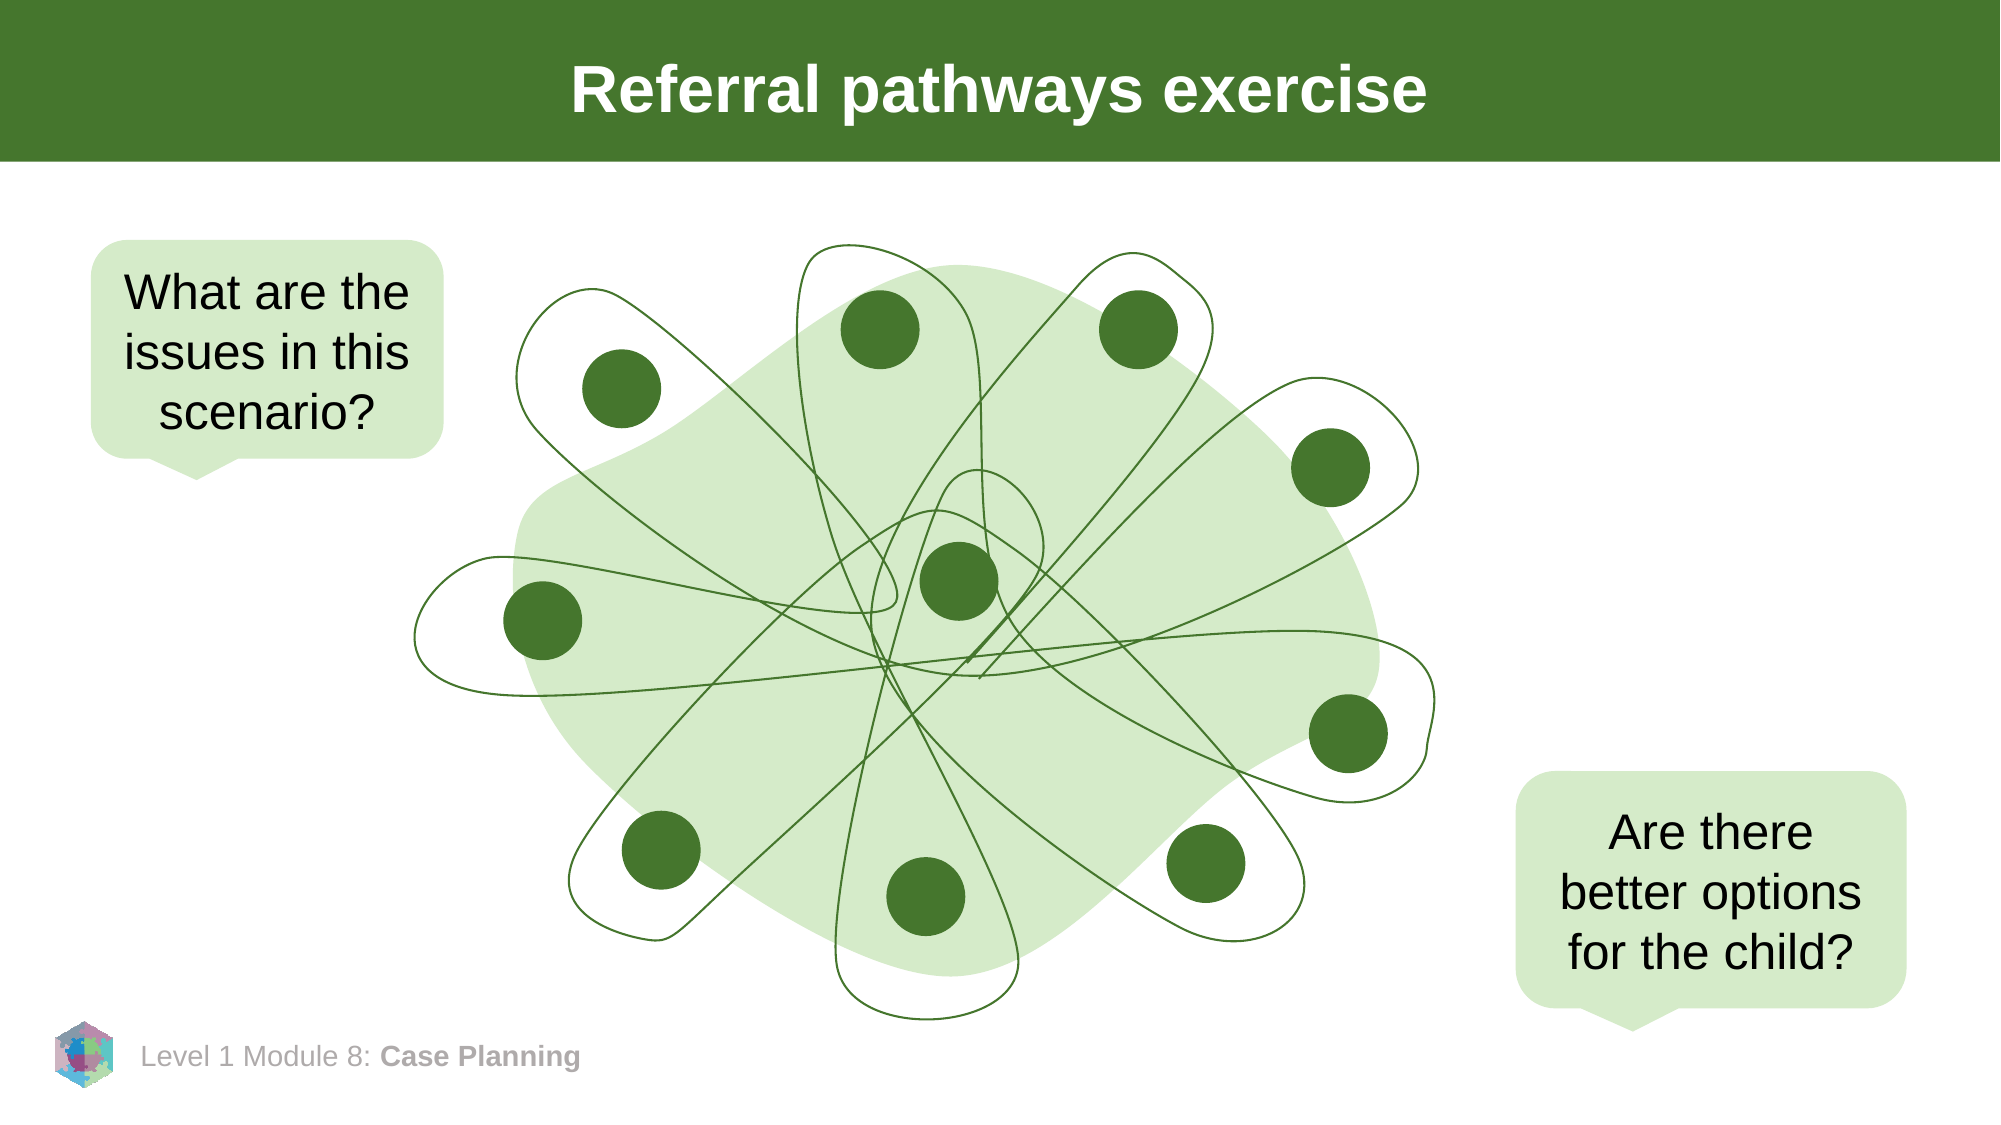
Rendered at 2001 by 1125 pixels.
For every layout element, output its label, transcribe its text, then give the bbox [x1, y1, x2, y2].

text_box [865, 614, 870, 624]
text_box [984, 472, 1042, 566]
text_box [729, 334, 812, 467]
text_box [732, 765, 862, 944]
text_box [1033, 572, 1043, 585]
text_box Are there better options for the child? [1514, 769, 1908, 1033]
text_box [986, 652, 1048, 674]
text_box [891, 512, 1005, 663]
title Referral pathways exercise [137, 19, 1863, 163]
text_box [717, 616, 879, 682]
text_box [873, 526, 896, 556]
picture [55, 1021, 113, 1088]
text_box [918, 540, 997, 622]
text_box [867, 679, 910, 755]
text_box [1157, 544, 1380, 639]
text_box [1055, 649, 1229, 765]
text_box [956, 664, 974, 674]
text_box [922, 730, 1115, 960]
text_box What are the issues in this scenario? [89, 238, 445, 482]
text_box [924, 263, 1069, 395]
text_box [819, 481, 867, 559]
text_box [905, 406, 980, 517]
text_box [1048, 376, 1242, 585]
text_box [891, 666, 948, 711]
text_box [873, 565, 896, 611]
text_box [1022, 591, 1114, 649]
text_box [794, 565, 860, 611]
text_box [769, 604, 786, 611]
text_box [538, 686, 708, 794]
text_box [977, 620, 1017, 655]
text_box [512, 472, 749, 597]
text_box [413, 244, 1436, 1021]
